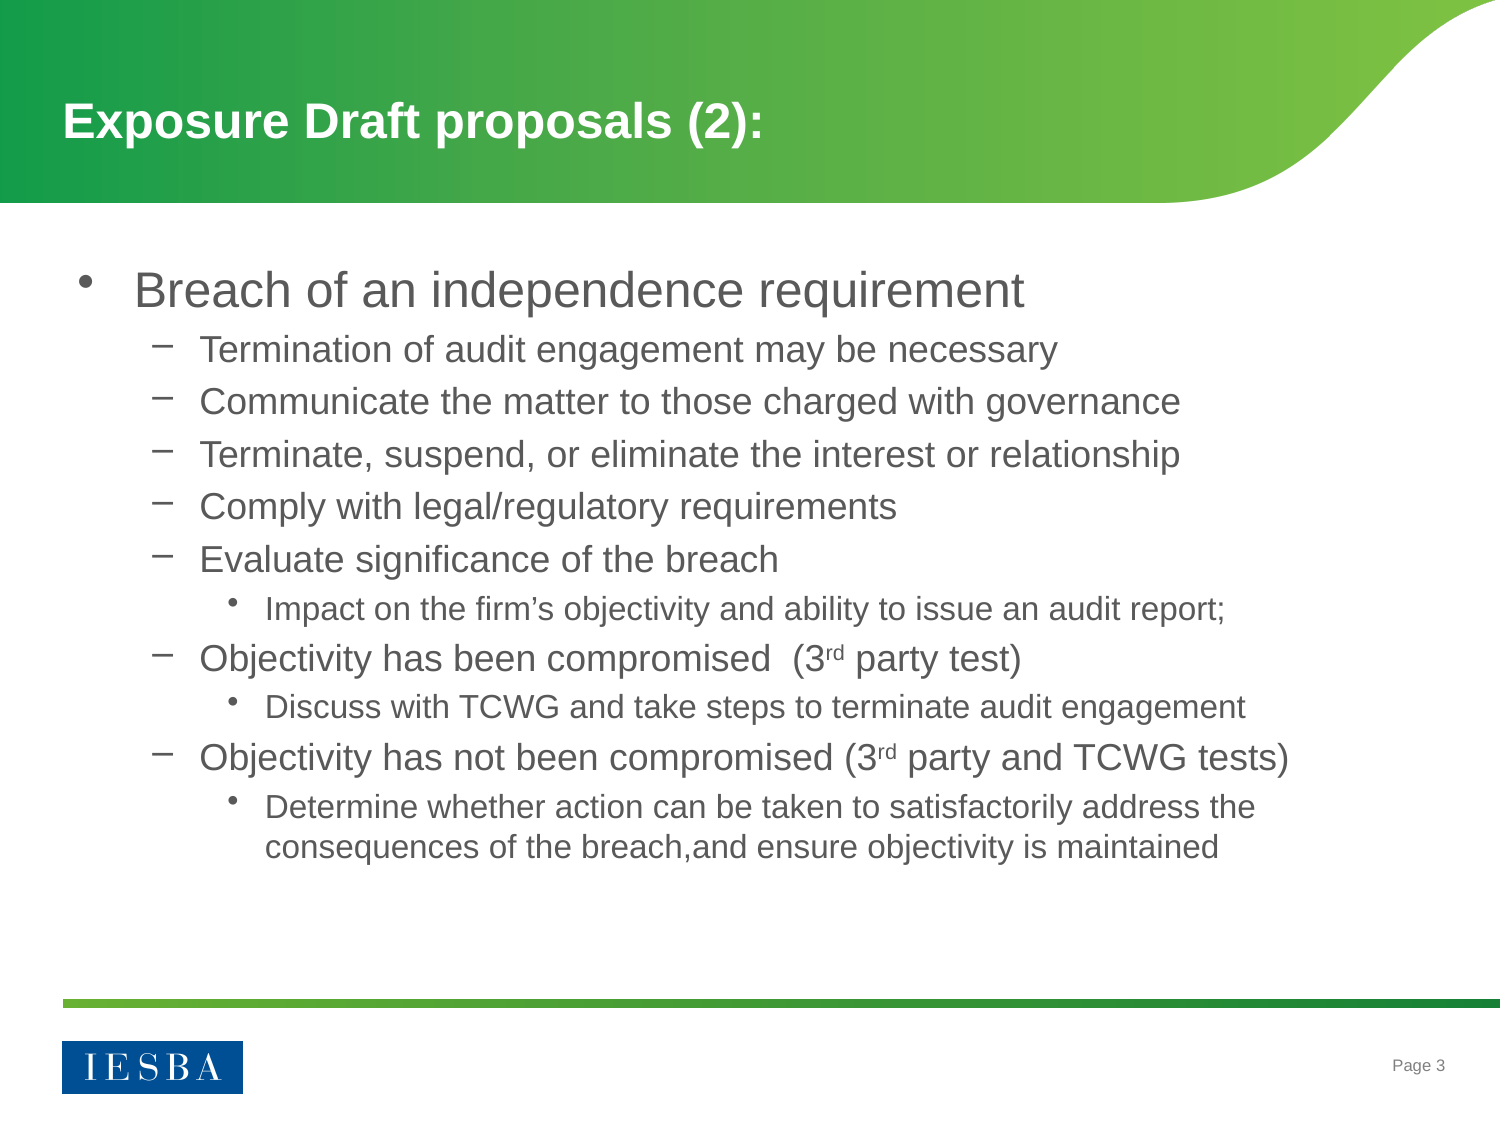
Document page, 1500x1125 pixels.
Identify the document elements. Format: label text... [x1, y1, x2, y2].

list Breach of an independence requirement Termination of audit engagement may be necessary Communicate the matter to those charged with governance Terminate, suspend, or eliminate the interest or relationship Comply with legal/regulatory requirements Evaluate significance of the breach Impact on the firm’s objectivity and ability to issue an audit report; Objectivity has been compromised (3rd party test) Discuss with TCWG and take steps to terminate audit engagement Objectivity has not been compromised (3rd party and TCWG tests) Determine whether action can be taken to satisfactorily address the consequences of the breach,and ensure objectivity is maintained [62, 249, 1450, 925]
picture [0, 0, 1497, 203]
picture [62, 1041, 243, 1094]
title Exposure Draft proposals (2): [62, 75, 1300, 163]
